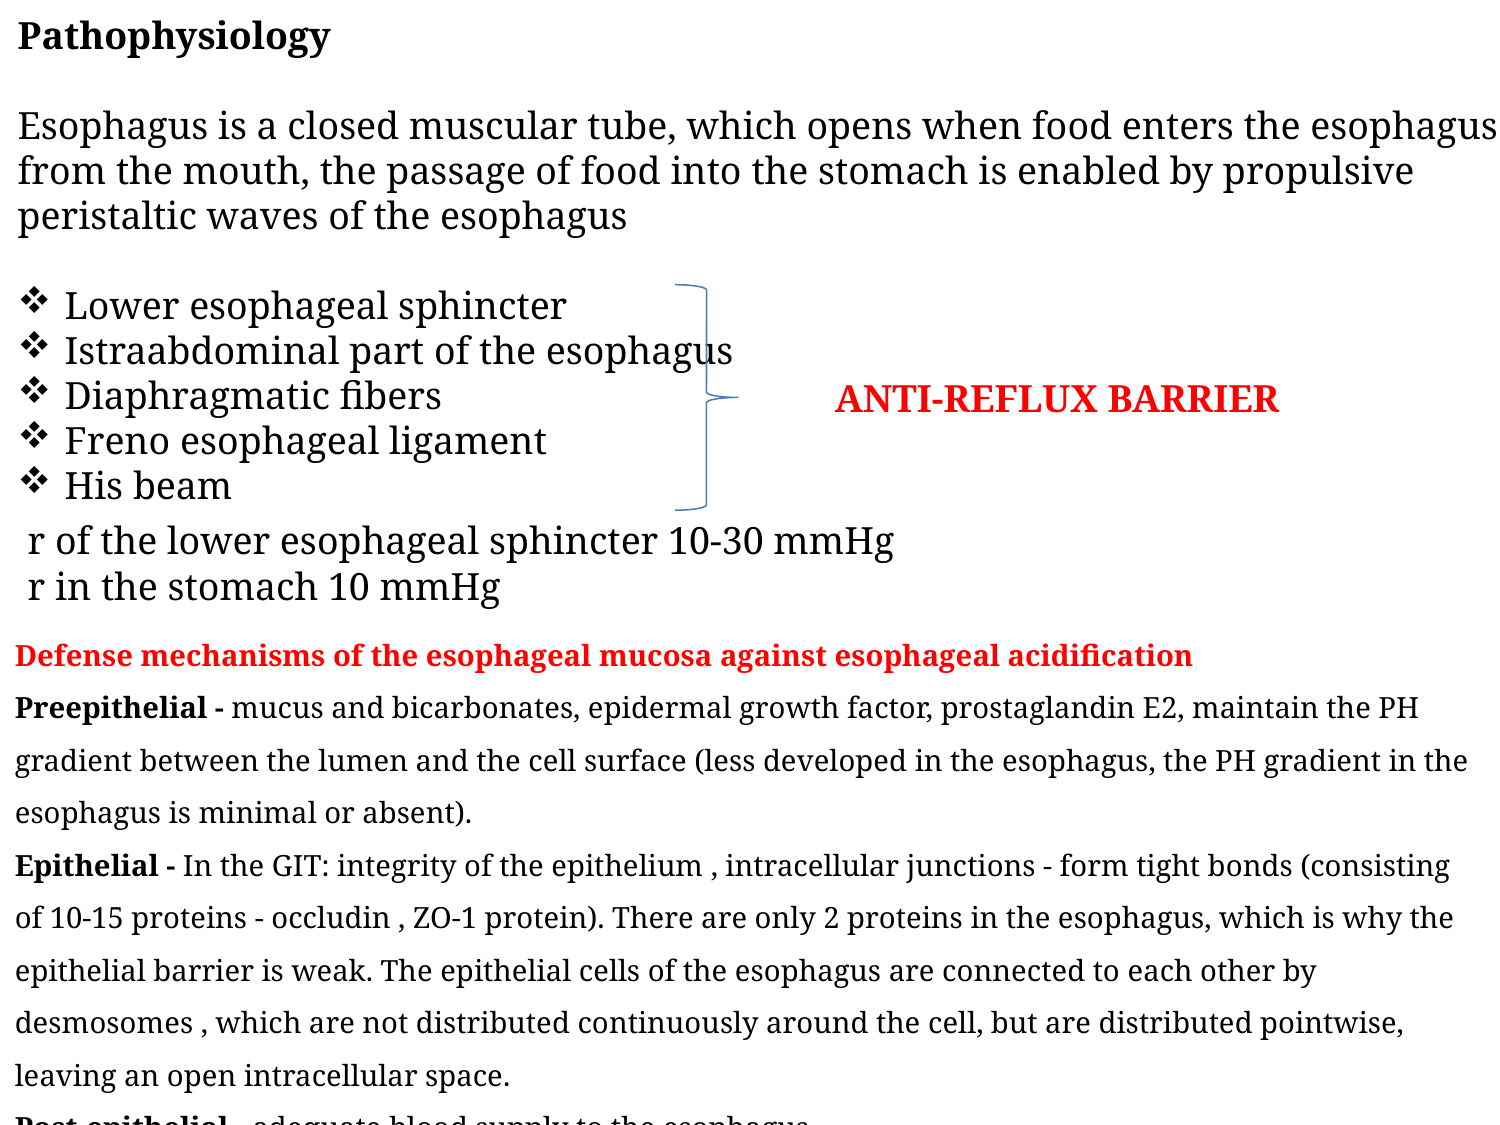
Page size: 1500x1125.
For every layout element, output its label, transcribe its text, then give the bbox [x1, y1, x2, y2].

text_box ANTI-REFLUX BARRIER [820, 367, 1295, 427]
text_box [674, 283, 739, 510]
text_box r of the lower esophageal sphincter 10-30 mmHg r in the stomach 10 mmHg [12, 510, 1463, 612]
text_box Pathophysiology Esophagus is a closed muscular tube, which opens when food enters the esophagus from the mouth, the passage of food into the stomach is enabled by propulsive peristaltic waves of the esophagus Lower esophageal sphincter Istraabdominal part of the esophagus Diaphragmatic fibers Freno esophageal ligament His beam [2, 4, 1500, 560]
text_box Defense mechanisms of the esophageal mucosa against esophageal acidification Preepithelial - mucus and bicarbonates, epidermal growth factor, prostaglandin E2, maintain the PH gradient between the lumen and the cell surface (less developed in the esophagus, the PH gradient in the esophagus is minimal or absent). Epithelial - In the GIT: integrity of the epithelium , intracellular junctions - form tight bonds (consisting of 10-15 proteins - occludin , ZO-1 protein). There are only 2 proteins in the esophagus, which is why the epithelial barrier is weak. The epithelial cells of the esophagus are connected to each other by desmosomes , which are not distributed continuously around the cell, but are distributed pointwise, leaving an open intracellular space. Post-epithelial - adequate blood supply to the esophagus [0, 612, 1500, 1125]
